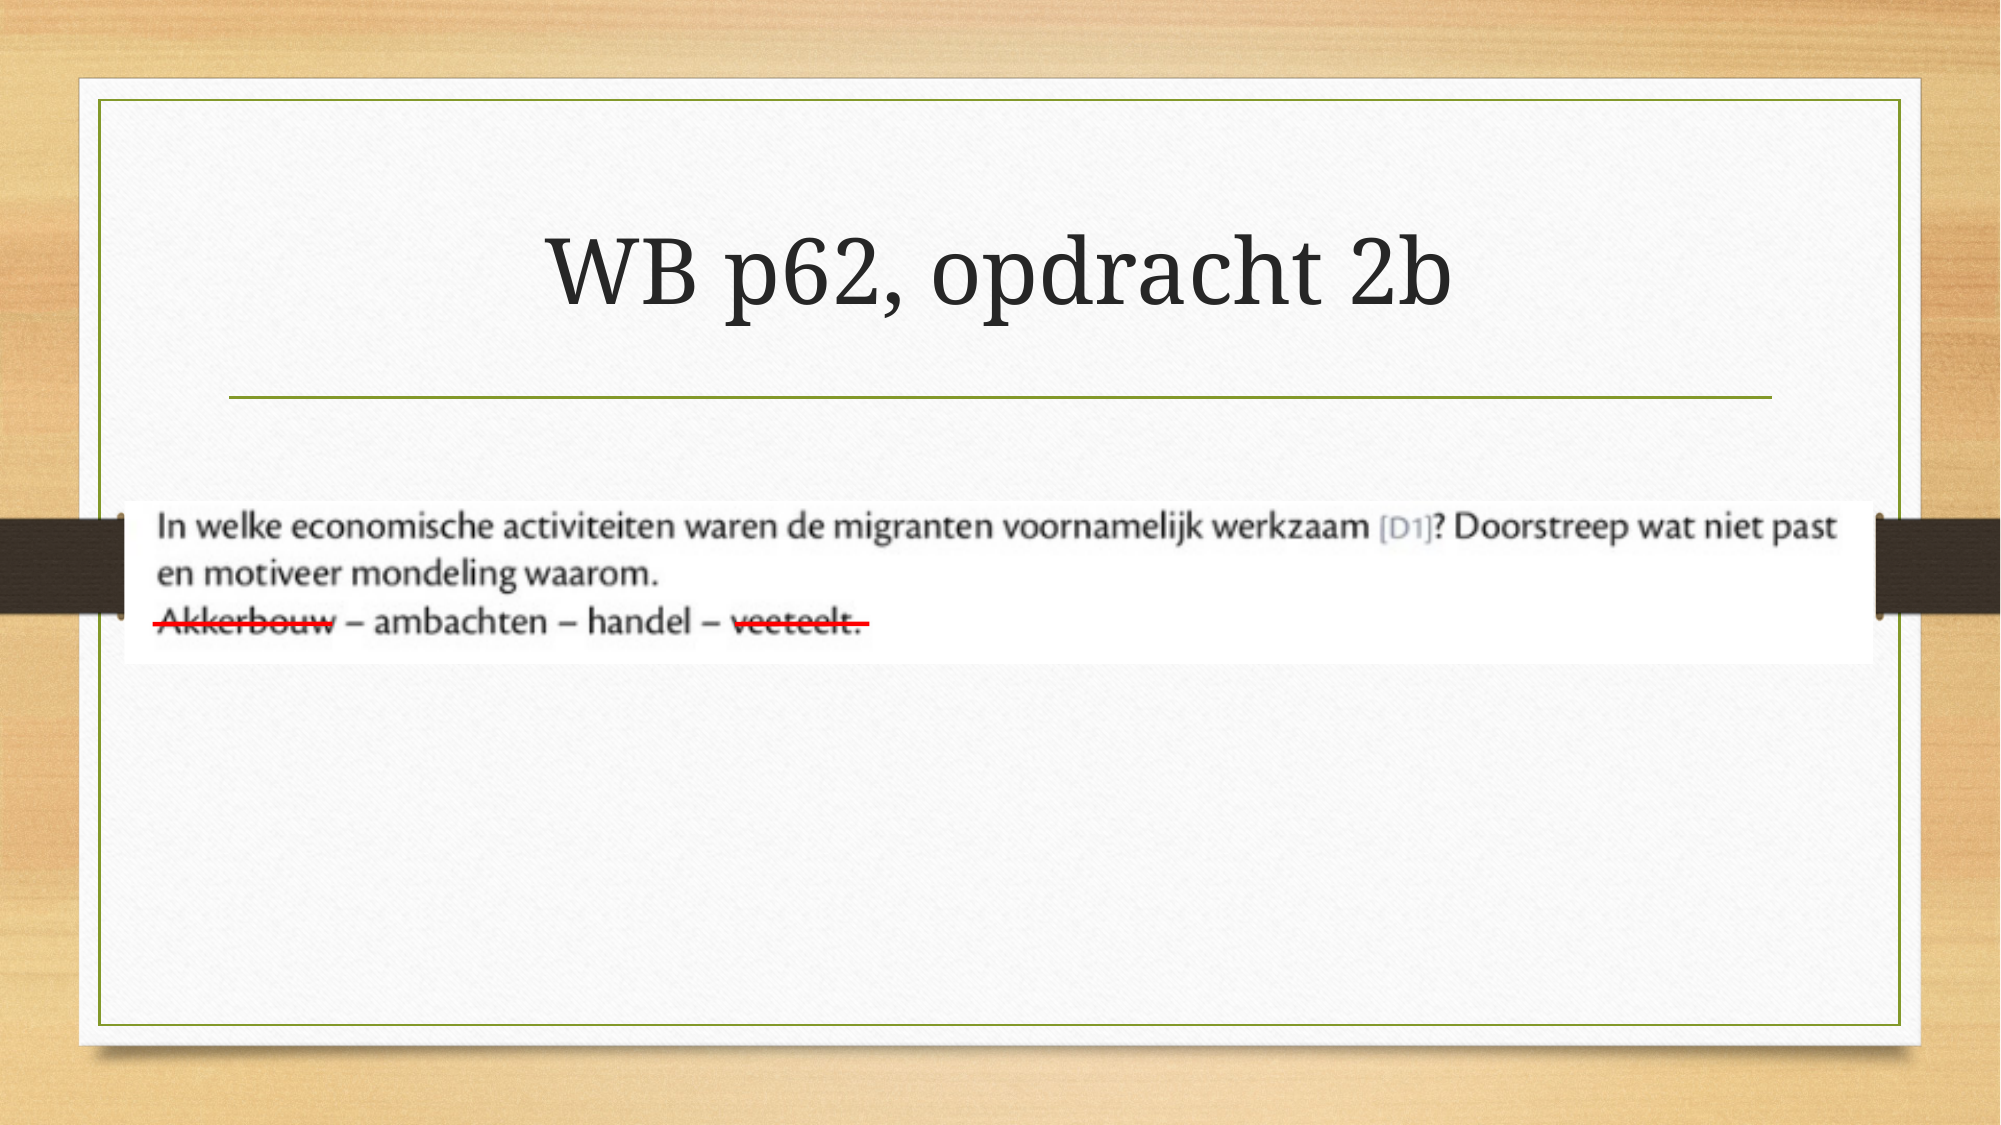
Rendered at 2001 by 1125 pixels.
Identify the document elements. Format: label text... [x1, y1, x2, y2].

picture [0, 0, 2001, 1125]
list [124, 500, 1874, 664]
title WB p62, opdracht 2b [212, 161, 1788, 375]
